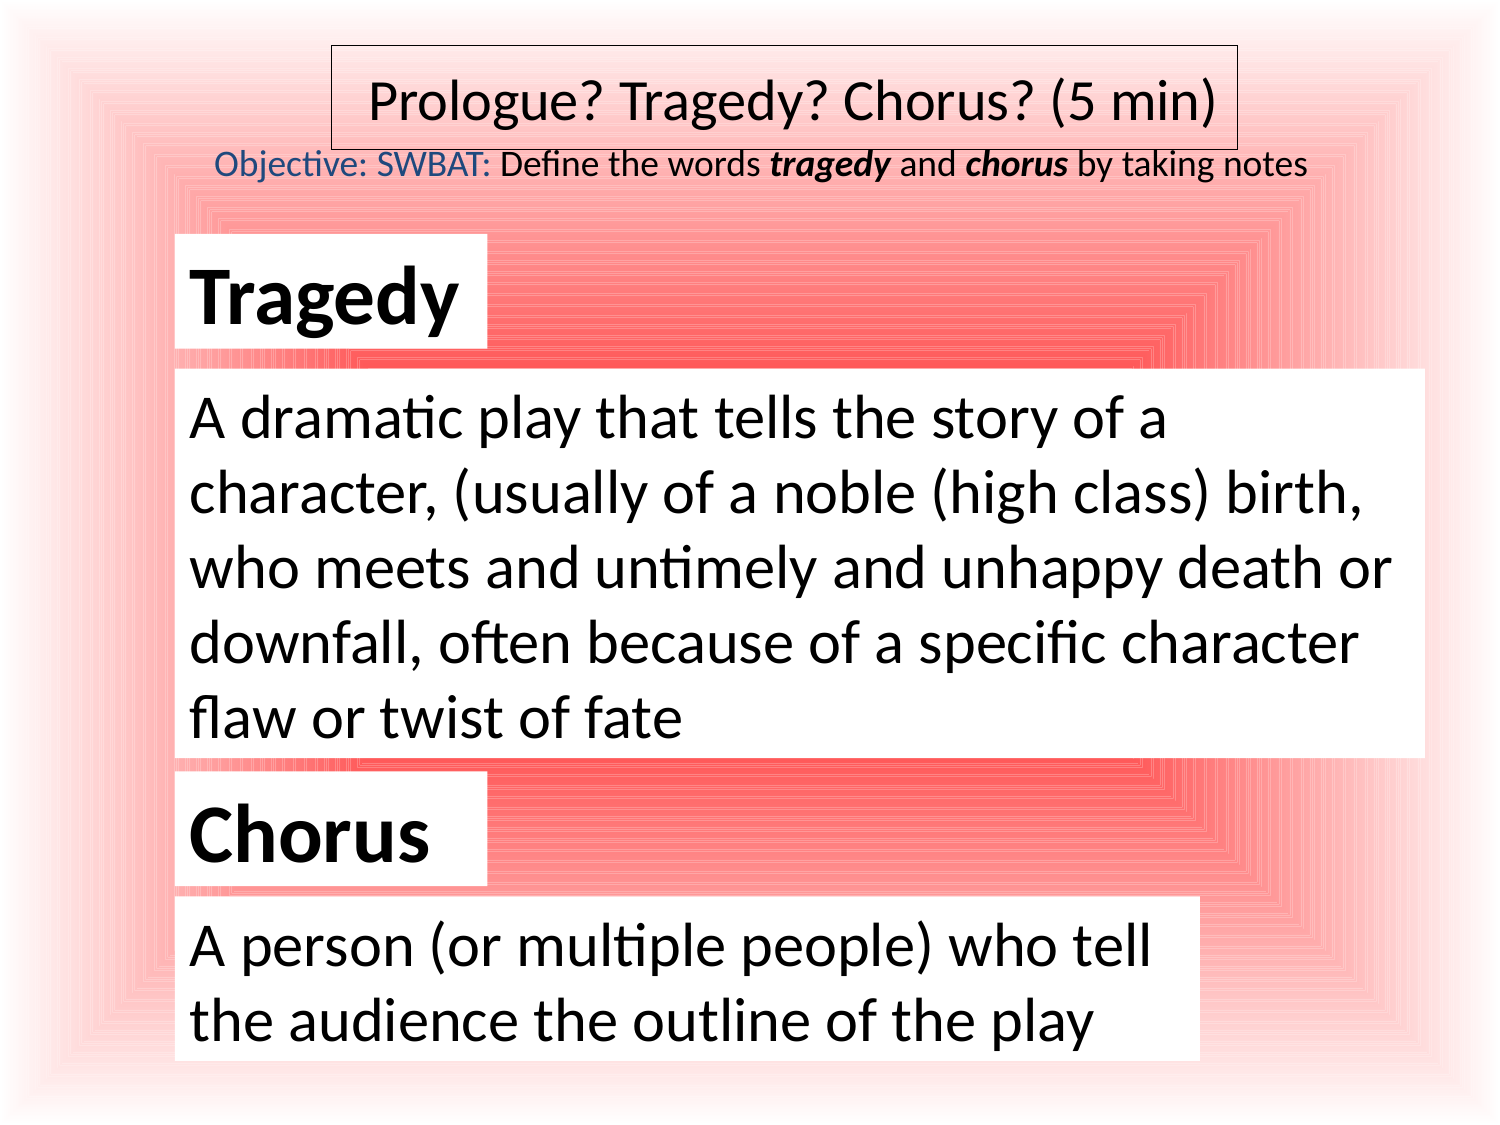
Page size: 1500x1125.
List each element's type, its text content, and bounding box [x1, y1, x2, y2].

text_box A dramatic play that tells the story of a character, (usually of a noble (high class) birth, who meets and untimely and unhappy death or downfall, often because of a specific character flaw or twist of fate [174, 368, 1425, 759]
text_box Chorus [174, 771, 488, 887]
text_box Tragedy [174, 233, 488, 349]
text_box A person (or multiple people) who tell the audience the outline of the play [174, 896, 1200, 1061]
title Prologue? Tragedy? Chorus? (5 min) [331, 45, 1238, 131]
text_box Objective: SWBAT: Define the words tragedy and chorus by taking notes [95, 131, 1438, 192]
